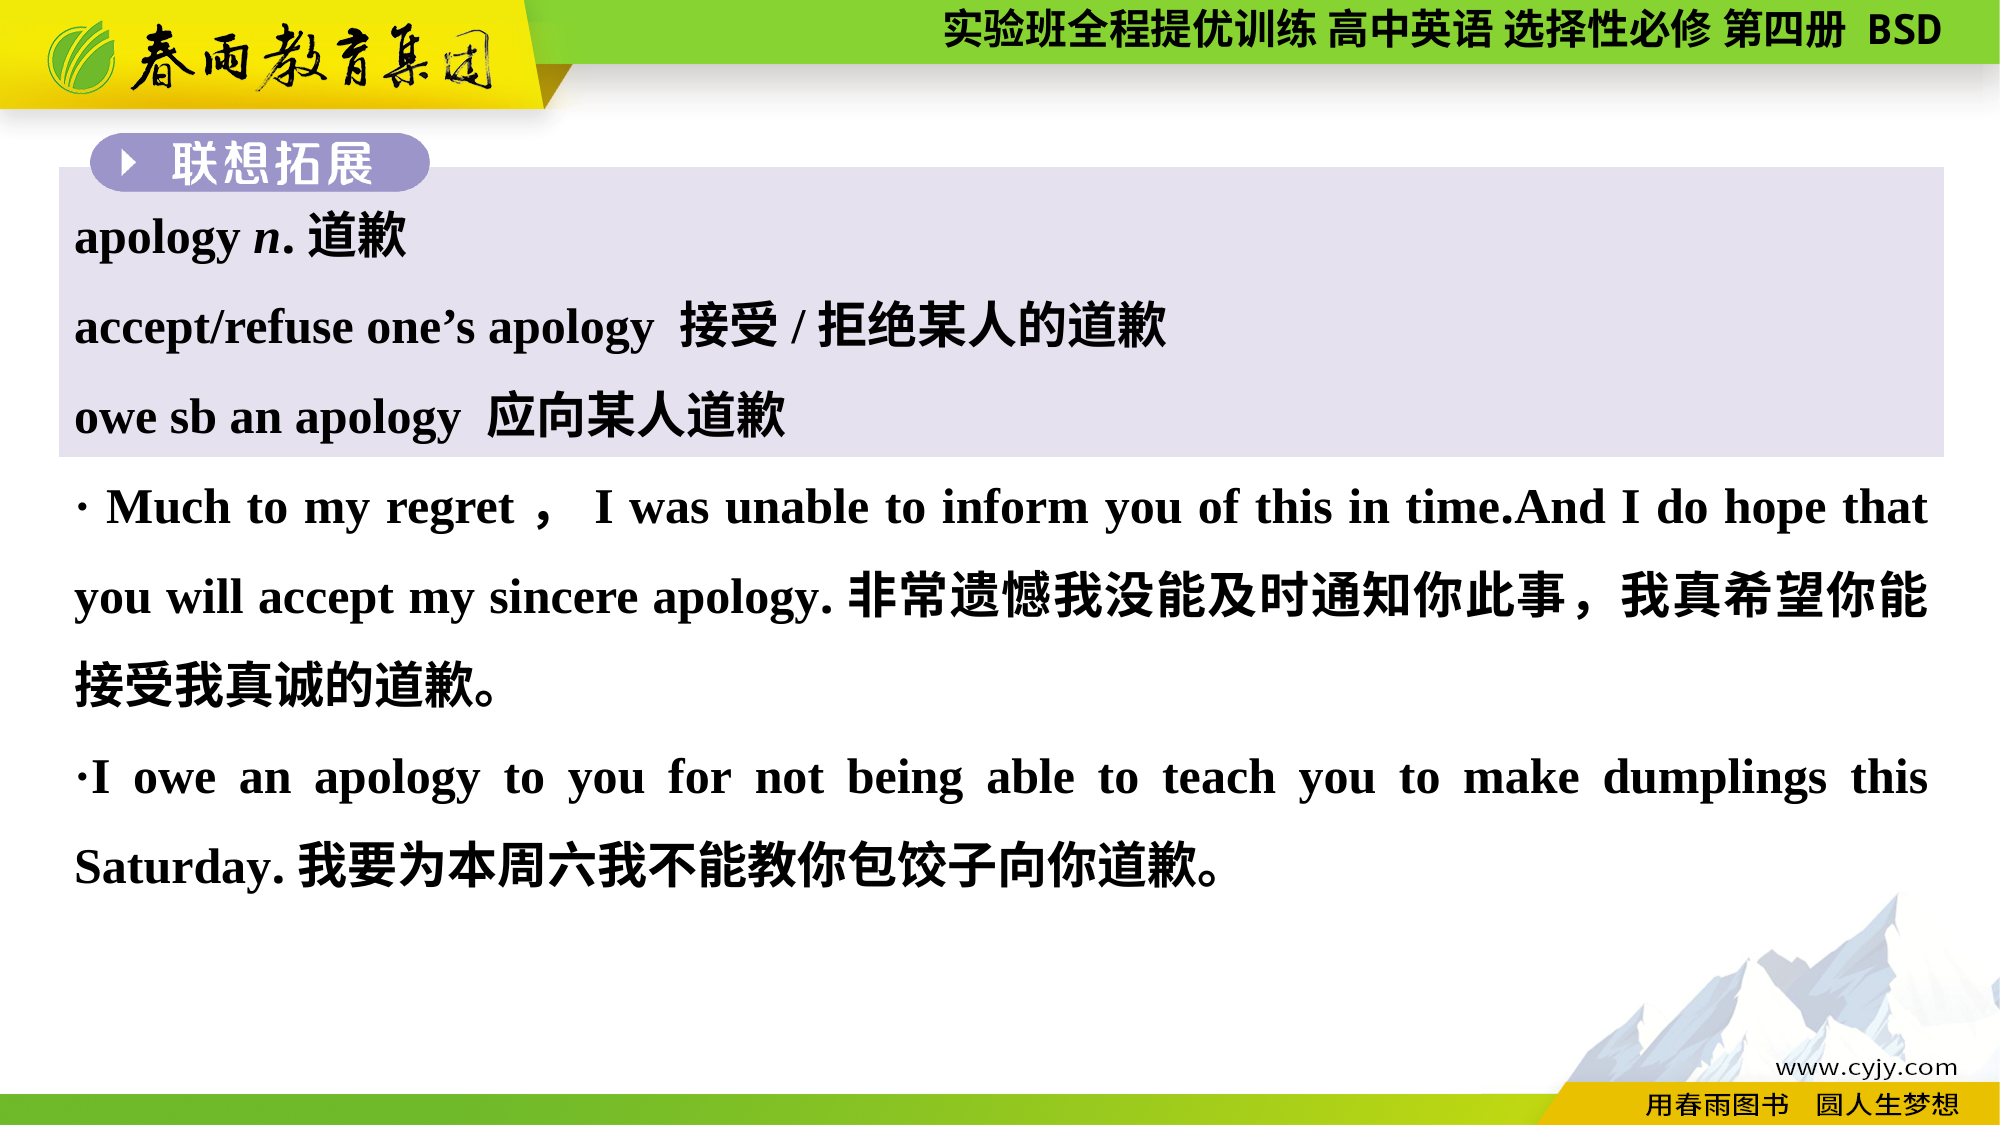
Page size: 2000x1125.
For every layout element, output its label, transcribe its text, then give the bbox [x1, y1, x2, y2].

list apology n.道歉 accept/refuse one’s apology 接受/拒绝某人的道歉 owe sb an apology 应向某人道歉 · Much to my regret，I was unable to inform you of this in time.And I do hope that you will accept my sincere apology.非常遗憾我没能及时通知你此事，我真希望你能接受我真诚的道歉。 ·I owe an apology to you for not being able to teach you to make dumplings this Saturday.我要为本周六我不能教你包饺子向你道歉。 [59, 468, 1944, 908]
picture [0, 0, 2000, 1125]
